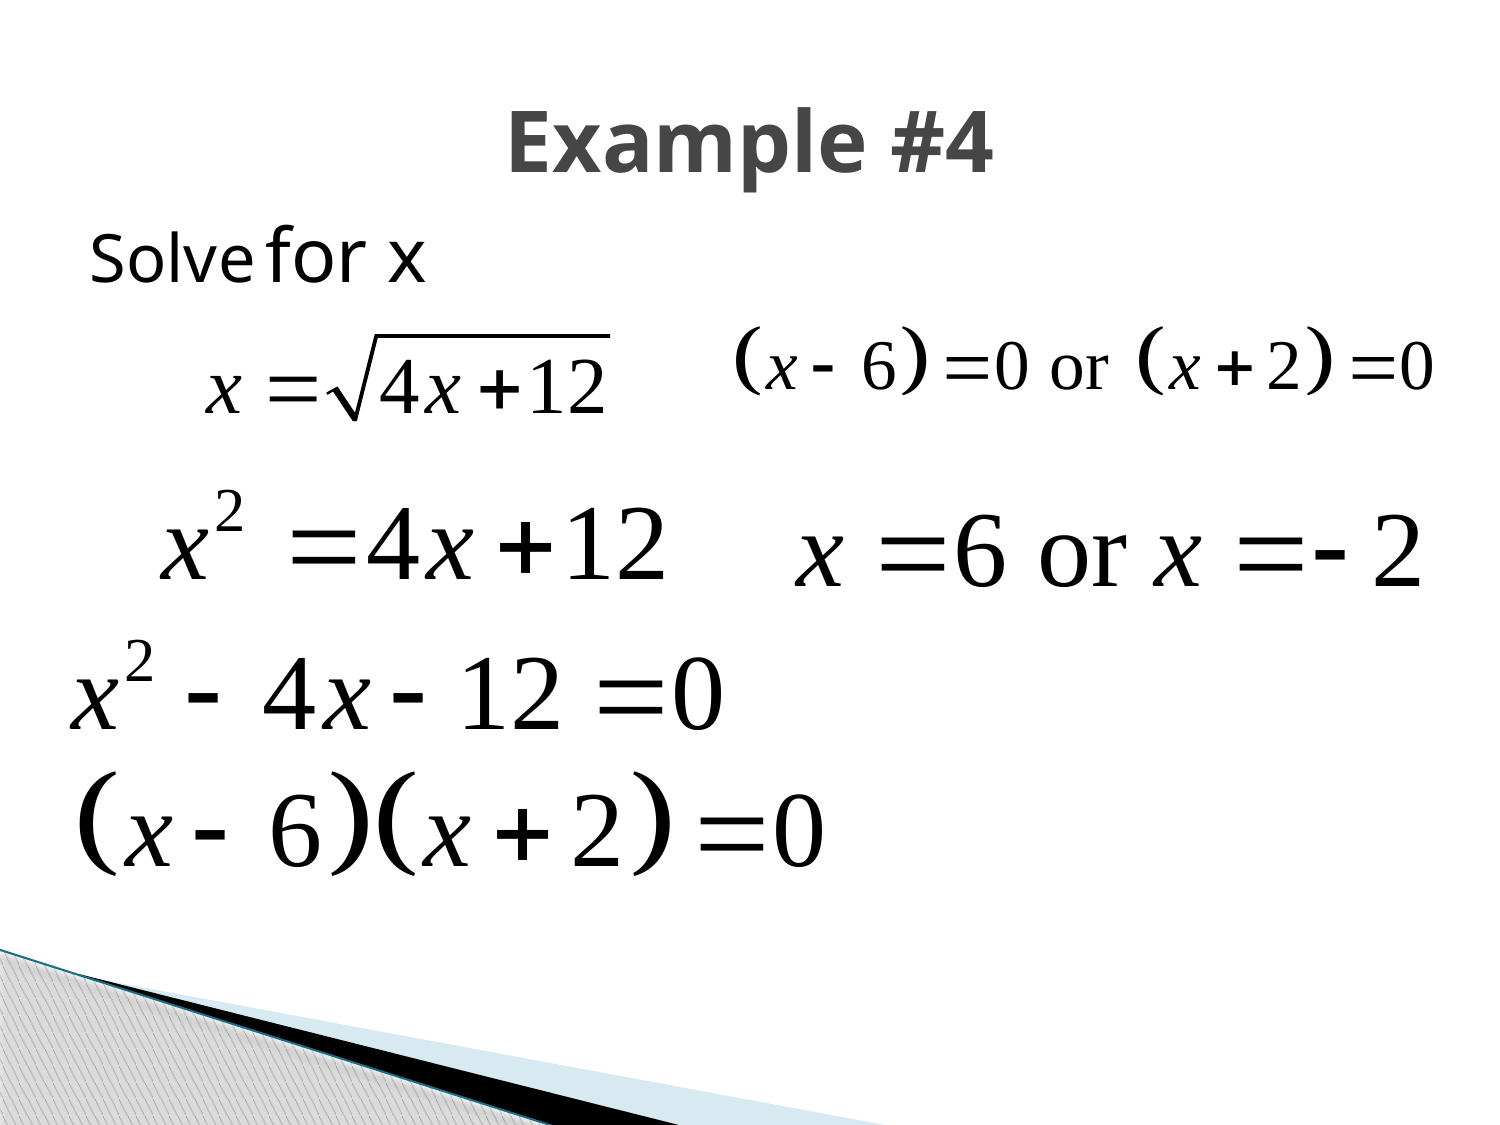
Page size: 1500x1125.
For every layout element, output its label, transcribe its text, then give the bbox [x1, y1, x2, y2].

text_box Solve for x [74, 199, 663, 305]
title Example #4 [75, 45, 1425, 233]
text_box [139, 462, 690, 607]
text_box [774, 487, 1442, 614]
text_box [724, 312, 1468, 432]
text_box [62, 749, 847, 931]
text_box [49, 612, 745, 757]
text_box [189, 318, 629, 441]
